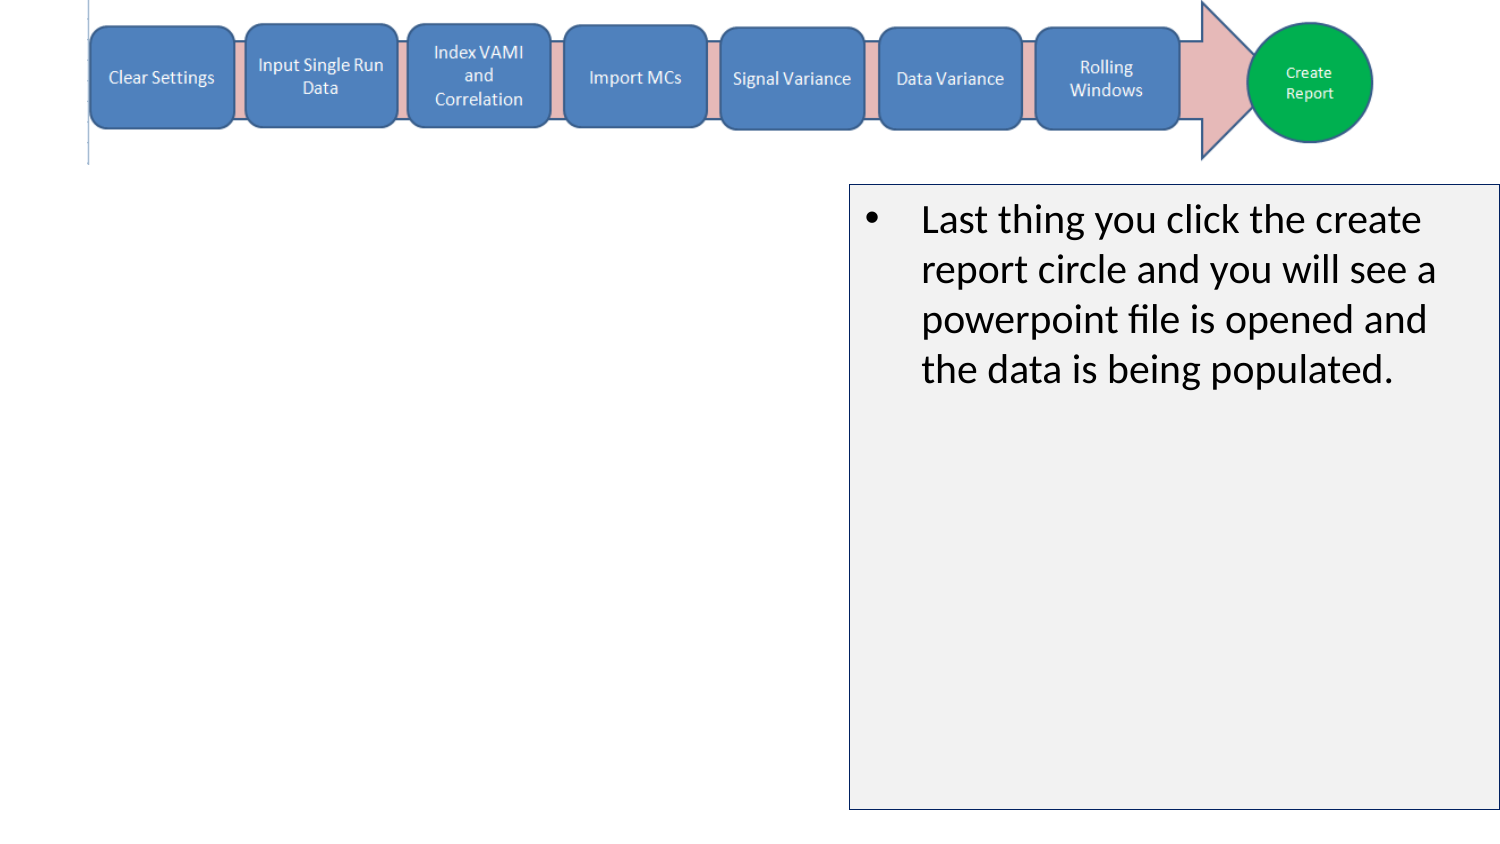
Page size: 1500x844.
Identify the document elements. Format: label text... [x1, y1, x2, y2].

picture [87, 0, 1379, 165]
list Last thing you click the create report circle and you will see a powerpoint file is opened and the data is being populated. [849, 184, 1500, 810]
